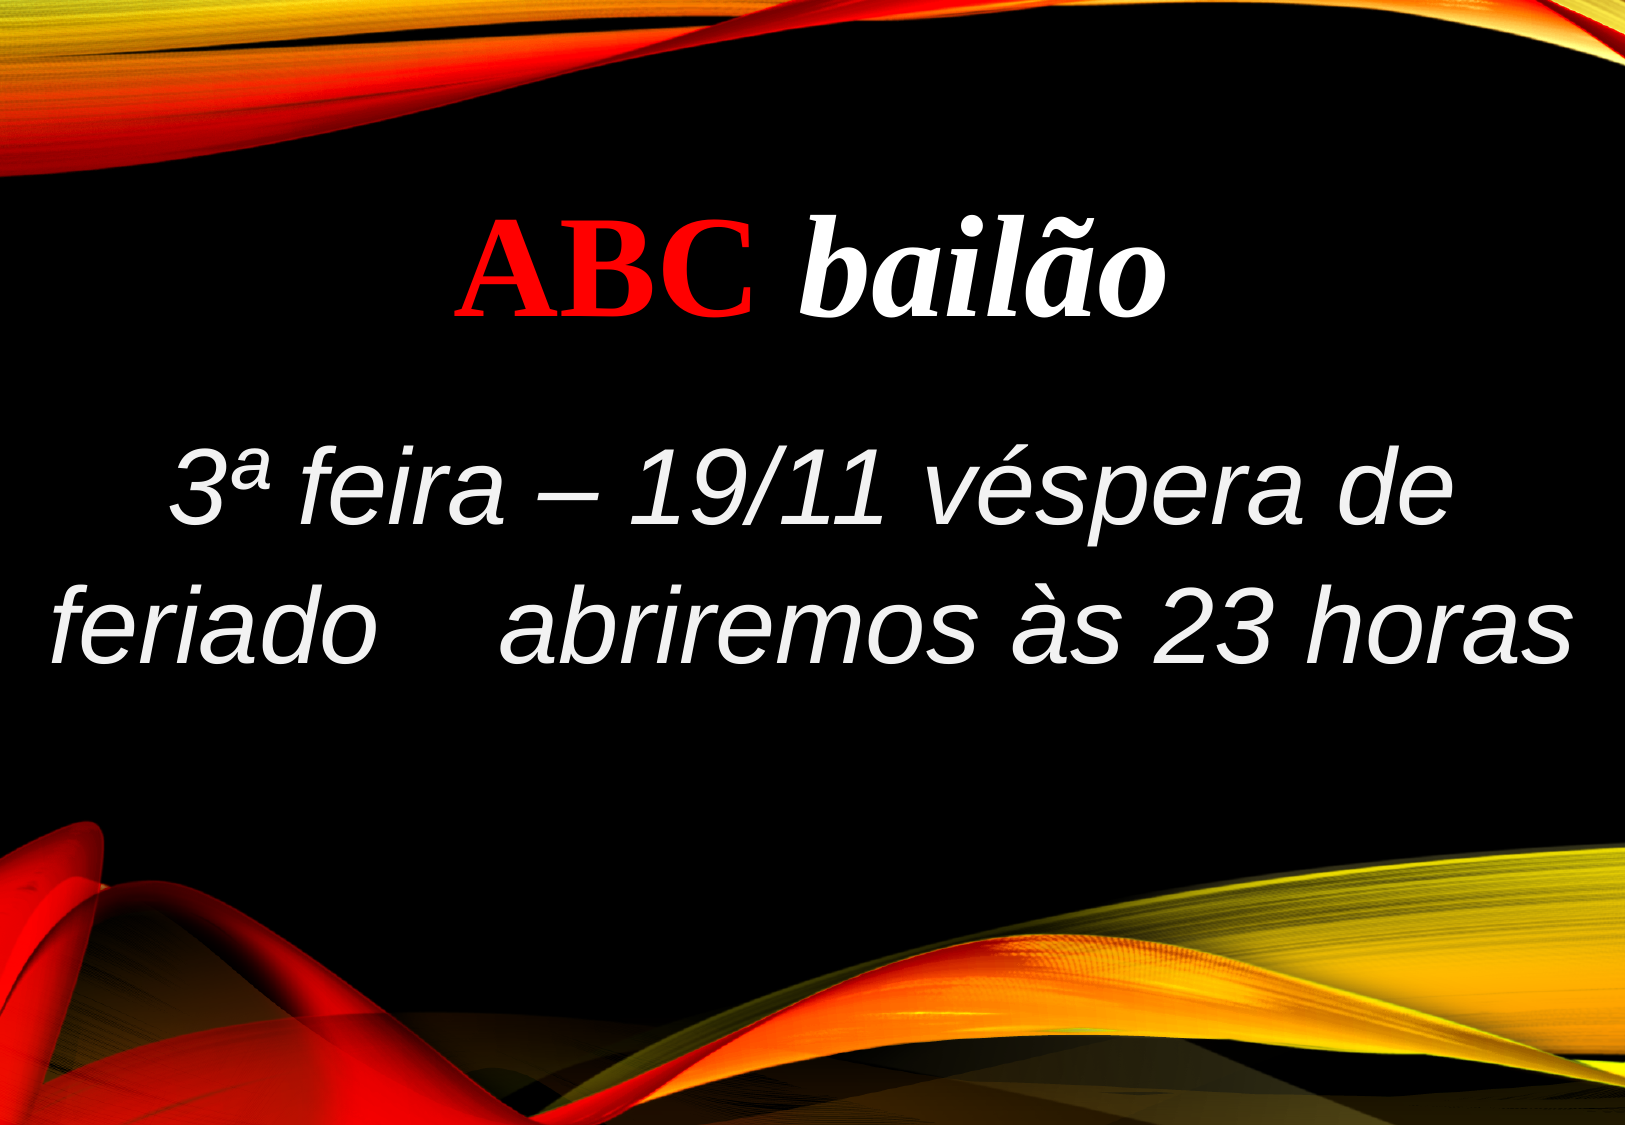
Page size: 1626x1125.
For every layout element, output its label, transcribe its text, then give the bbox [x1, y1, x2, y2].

picture [0, 819, 1625, 1125]
text_box ABC bailão [0, 154, 1625, 366]
picture [0, 0, 1625, 154]
text_box 3ª feira – 19/11 véspera de feriado abriremos às 23 horas [0, 402, 1625, 692]
